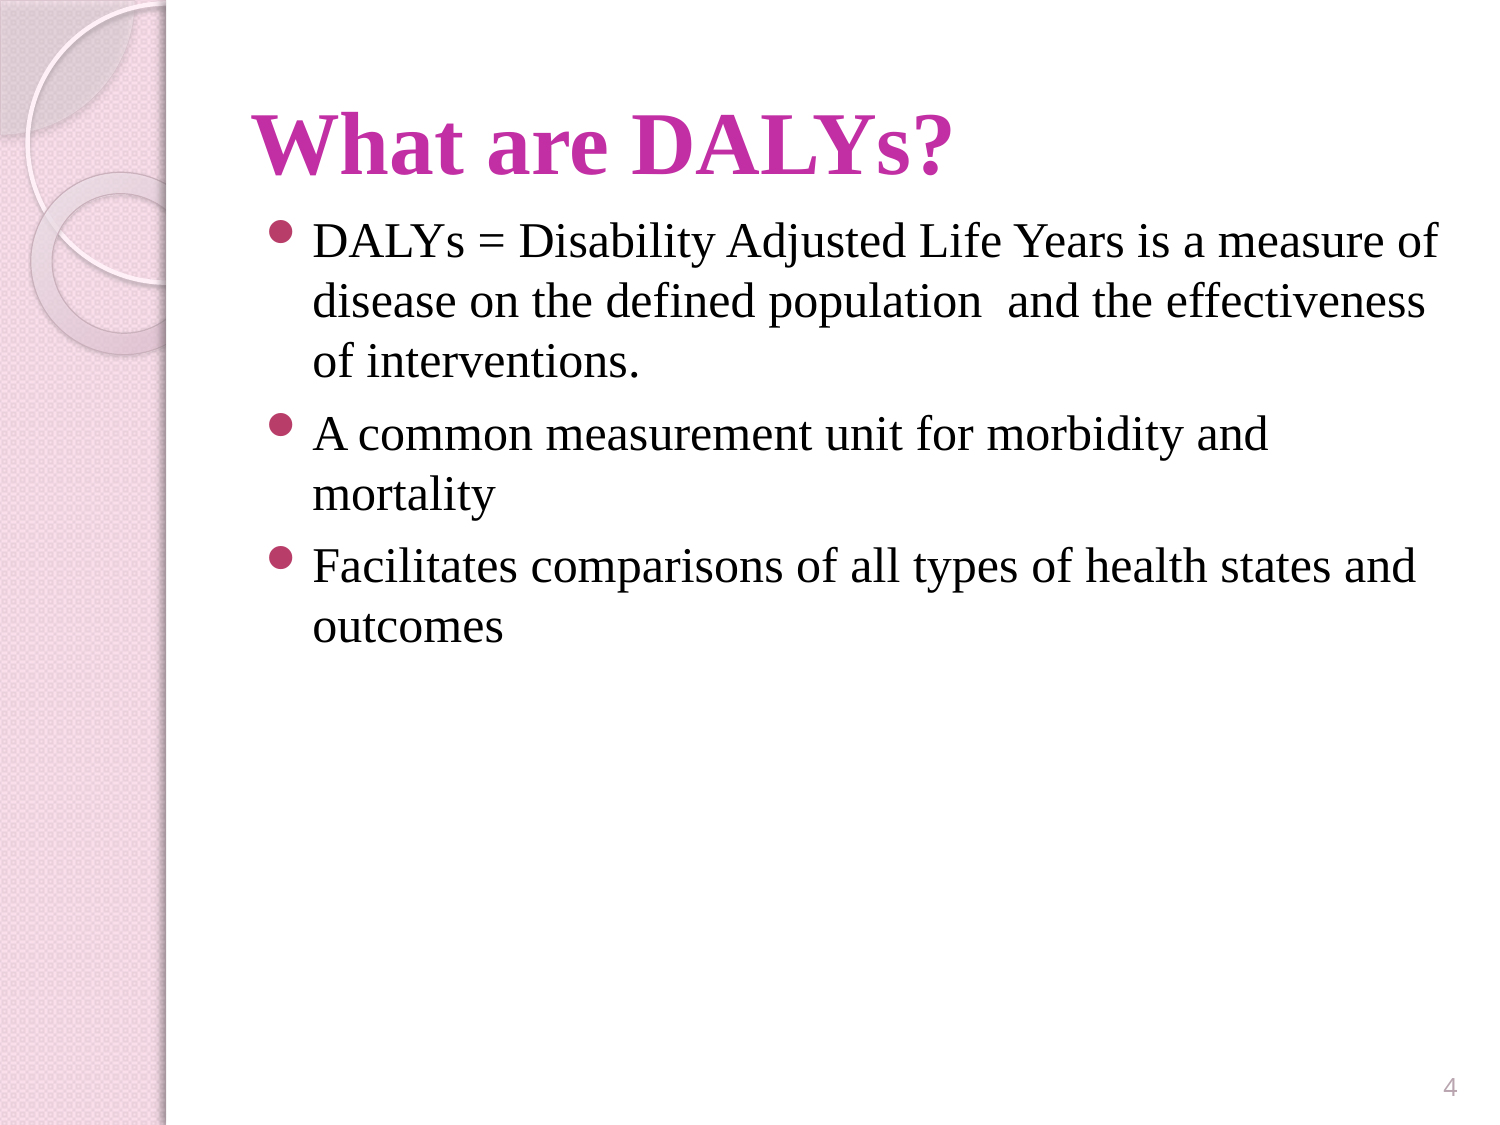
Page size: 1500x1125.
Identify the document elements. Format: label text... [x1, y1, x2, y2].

slide_number 4 [1413, 1034, 1488, 1113]
title What are DALYs? [235, 45, 1466, 233]
list DALYs = Disability Adjusted Life Years is a measure of disease on the defined population and the effectiveness of interventions. A common measurement unit for morbidity and mortality Facilitates comparisons of all types of health states and outcomes [237, 200, 1466, 1025]
